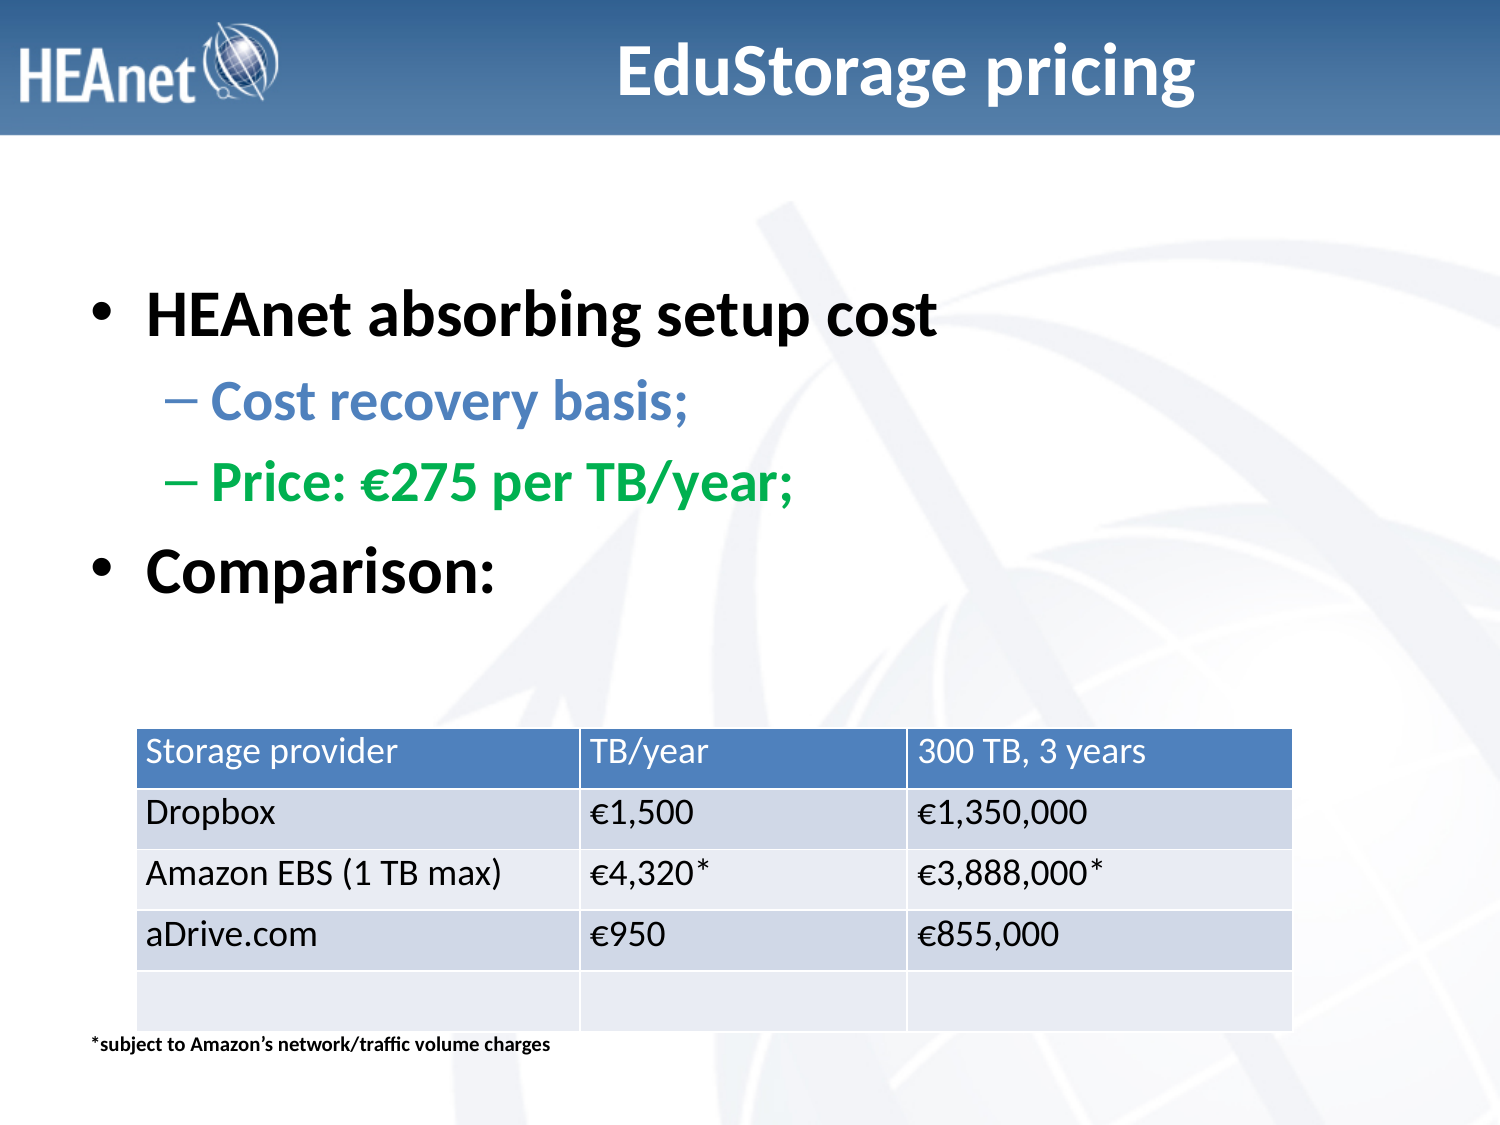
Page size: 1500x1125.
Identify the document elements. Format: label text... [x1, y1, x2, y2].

table_cell €855,000 [908, 911, 1292, 970]
list HEAnet absorbing setup cost Cost recovery basis; Price: €275 per TB/year; Comparison: *subject to Amazon’s network/traffic volume charges [74, 262, 1426, 1006]
table_cell €950 [581, 911, 906, 970]
picture [0, 0, 1500, 1125]
table_cell €3,888,000* [908, 850, 1292, 909]
table_header TB/year [581, 729, 906, 788]
table_cell €4,320* [581, 850, 906, 909]
table_cell [137, 972, 579, 1031]
table_cell Dropbox [137, 790, 579, 849]
table_header Storage provider [137, 729, 579, 788]
table_header 300 TB, 3 years [908, 729, 1292, 788]
table_cell Amazon EBS (1 TB max) [137, 850, 579, 909]
table_cell aDrive.com [137, 911, 579, 970]
table_cell [581, 972, 906, 1031]
table_cell €1,350,000 [908, 790, 1292, 849]
title EduStorage pricing [312, 0, 1500, 160]
table_cell €1,500 [581, 790, 906, 849]
table_cell [908, 972, 1292, 1031]
